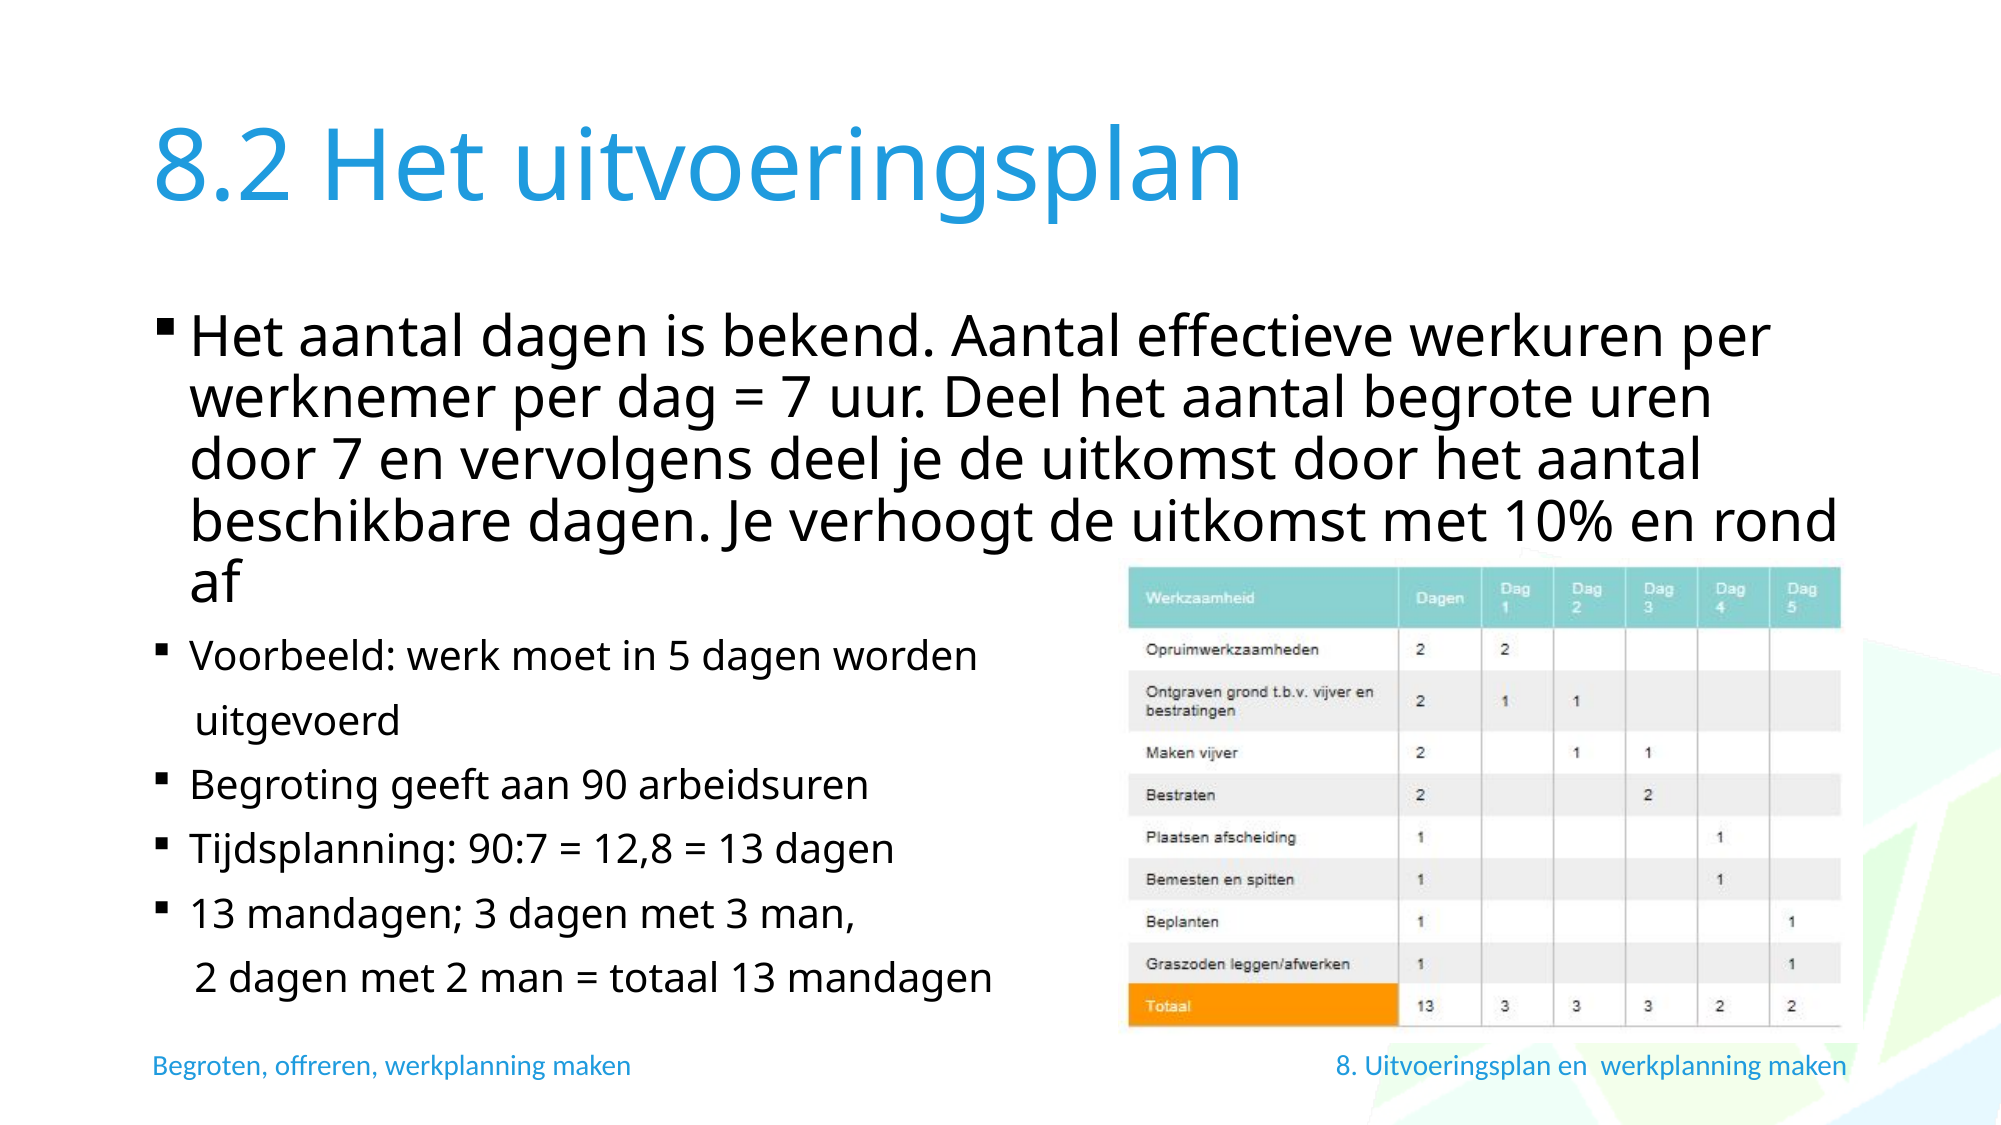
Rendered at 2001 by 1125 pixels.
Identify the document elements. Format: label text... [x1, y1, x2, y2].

list 8. Uitvoeringsplan en werkplanning maken [1204, 1043, 1863, 1103]
list Begroten, offreren, werkplanning maken [137, 1042, 658, 1087]
list Het aantal dagen is bekend. Aantal effectieve werkuren per werknemer per dag = 7 uur. Deel het aantal begrote uren door 7 en vervolgens deel je de uitkomst door het aantal beschikbare dagen. Je verhoogt de uitkomst met 10% en rond af Voorbeeld: werk moet in 5 dagen worden uitgevoerd Begroting geeft aan 90 arbeidsuren Tijdsplanning: 90:7 = 12,8 = 13 dagen 13 mandagen; 3 dagen met 3 man, 2 dagen met 2 man = totaal 13 mandagen [137, 299, 1863, 1014]
title 8.2 Het uitvoeringsplan [137, 59, 1863, 278]
picture [1118, 558, 1863, 1043]
